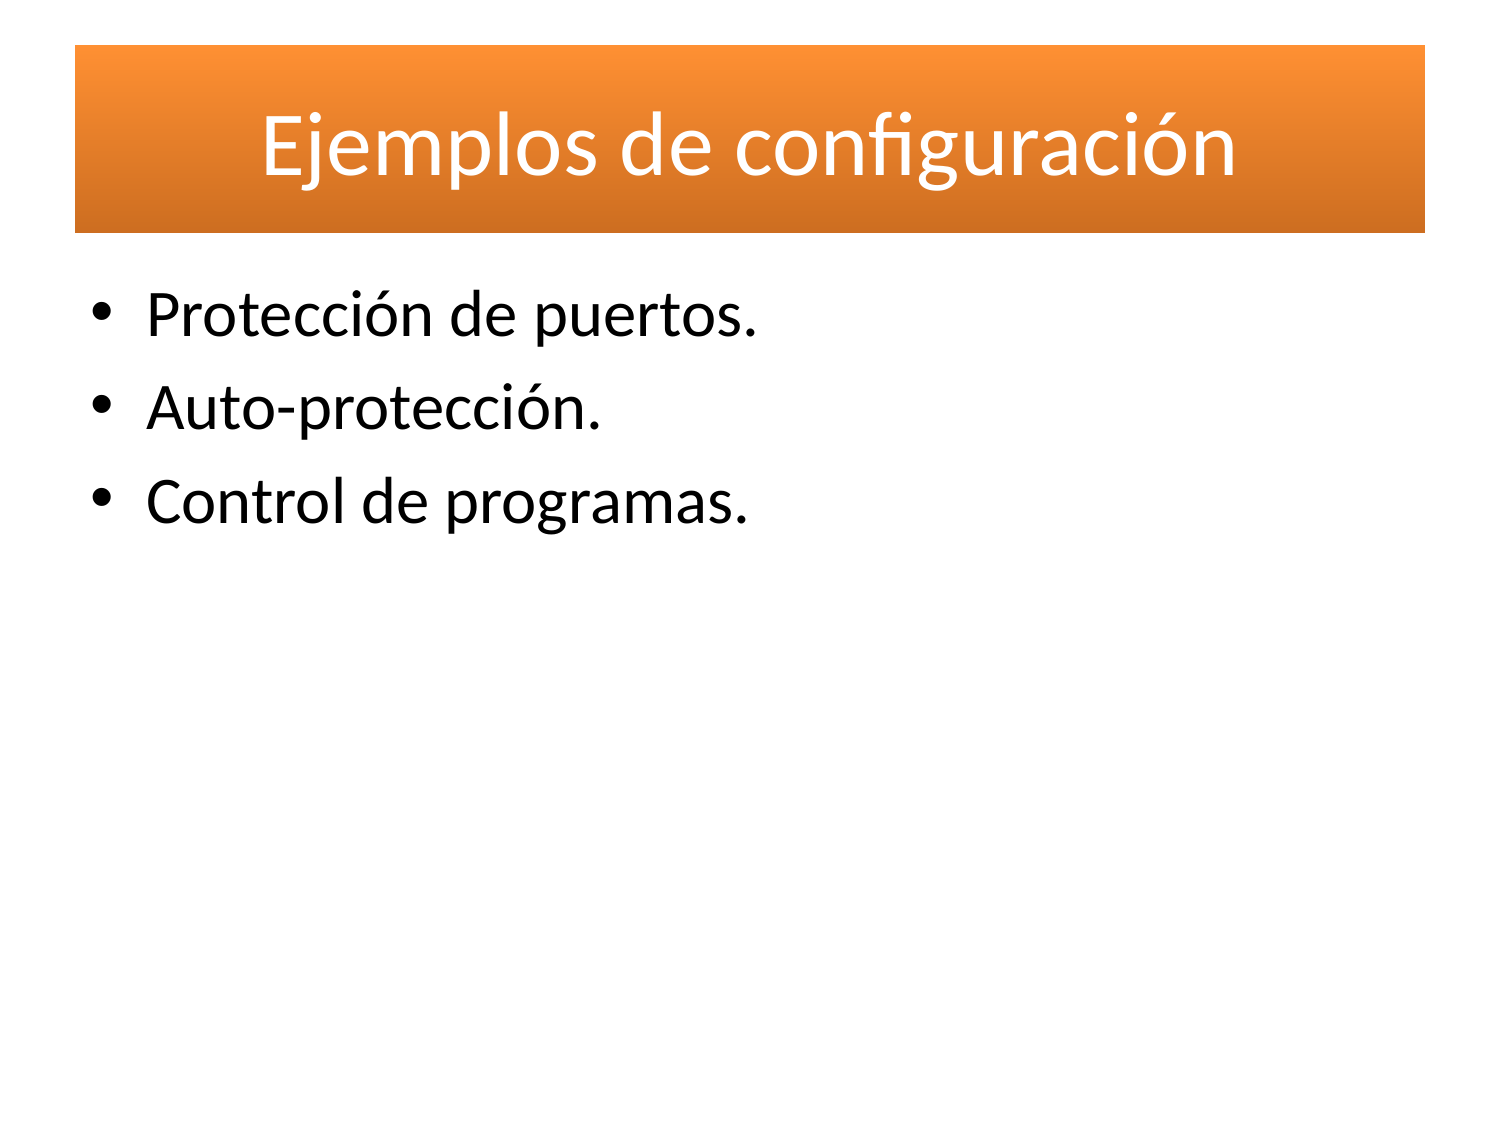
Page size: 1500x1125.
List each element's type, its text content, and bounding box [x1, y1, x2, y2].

title Ejemplos de configuración [75, 45, 1425, 233]
list Protección de puertos. Auto-protección. Control de programas. [75, 262, 1425, 1005]
